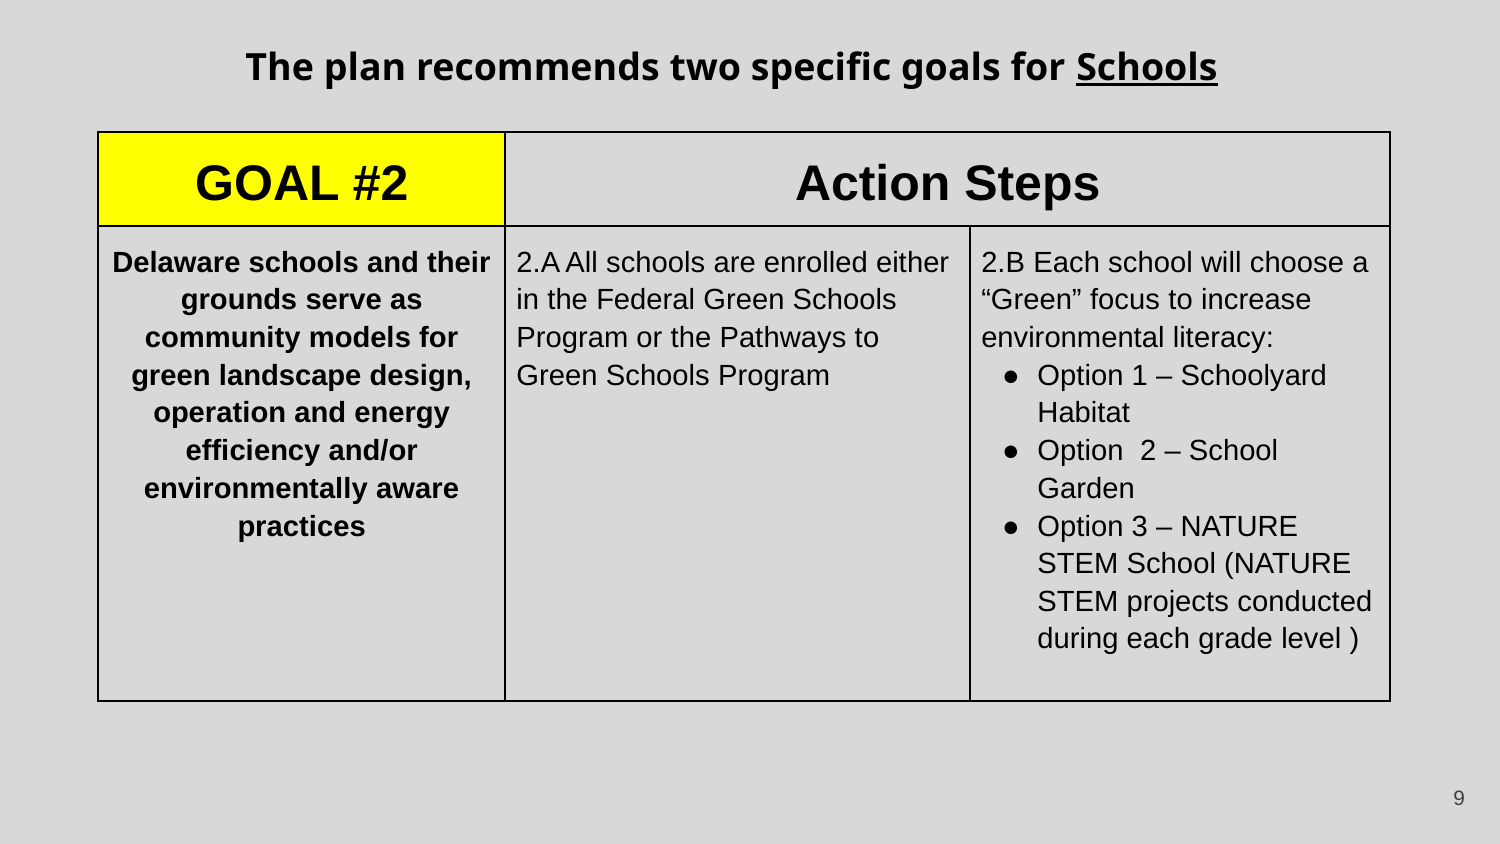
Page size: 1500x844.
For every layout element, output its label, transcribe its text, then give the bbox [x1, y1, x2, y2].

table_header GOAL #2 [99, 133, 504, 225]
slide_number ‹#› [1389, 764, 1480, 830]
table_cell 2.A All schools are enrolled either in the Federal Green Schools Program or the Pathways to Green Schools Program [506, 227, 969, 700]
text_box The plan recommends two specific goals for Schools [0, 27, 1474, 103]
table_header Action Steps [506, 133, 1389, 225]
table_cell Delaware schools and their grounds serve as community models for green landscape design, operation and energy efficiency and/or environmentally aware practices [99, 227, 504, 700]
table_cell 2.B Each school will choose a “Green” focus to increase environmental literacy: Option 1 – Schoolyard Habitat Option 2 – School Garden Option 3 – NATURE STEM School (NATURE STEM projects conducted during each grade level ) [971, 227, 1389, 700]
